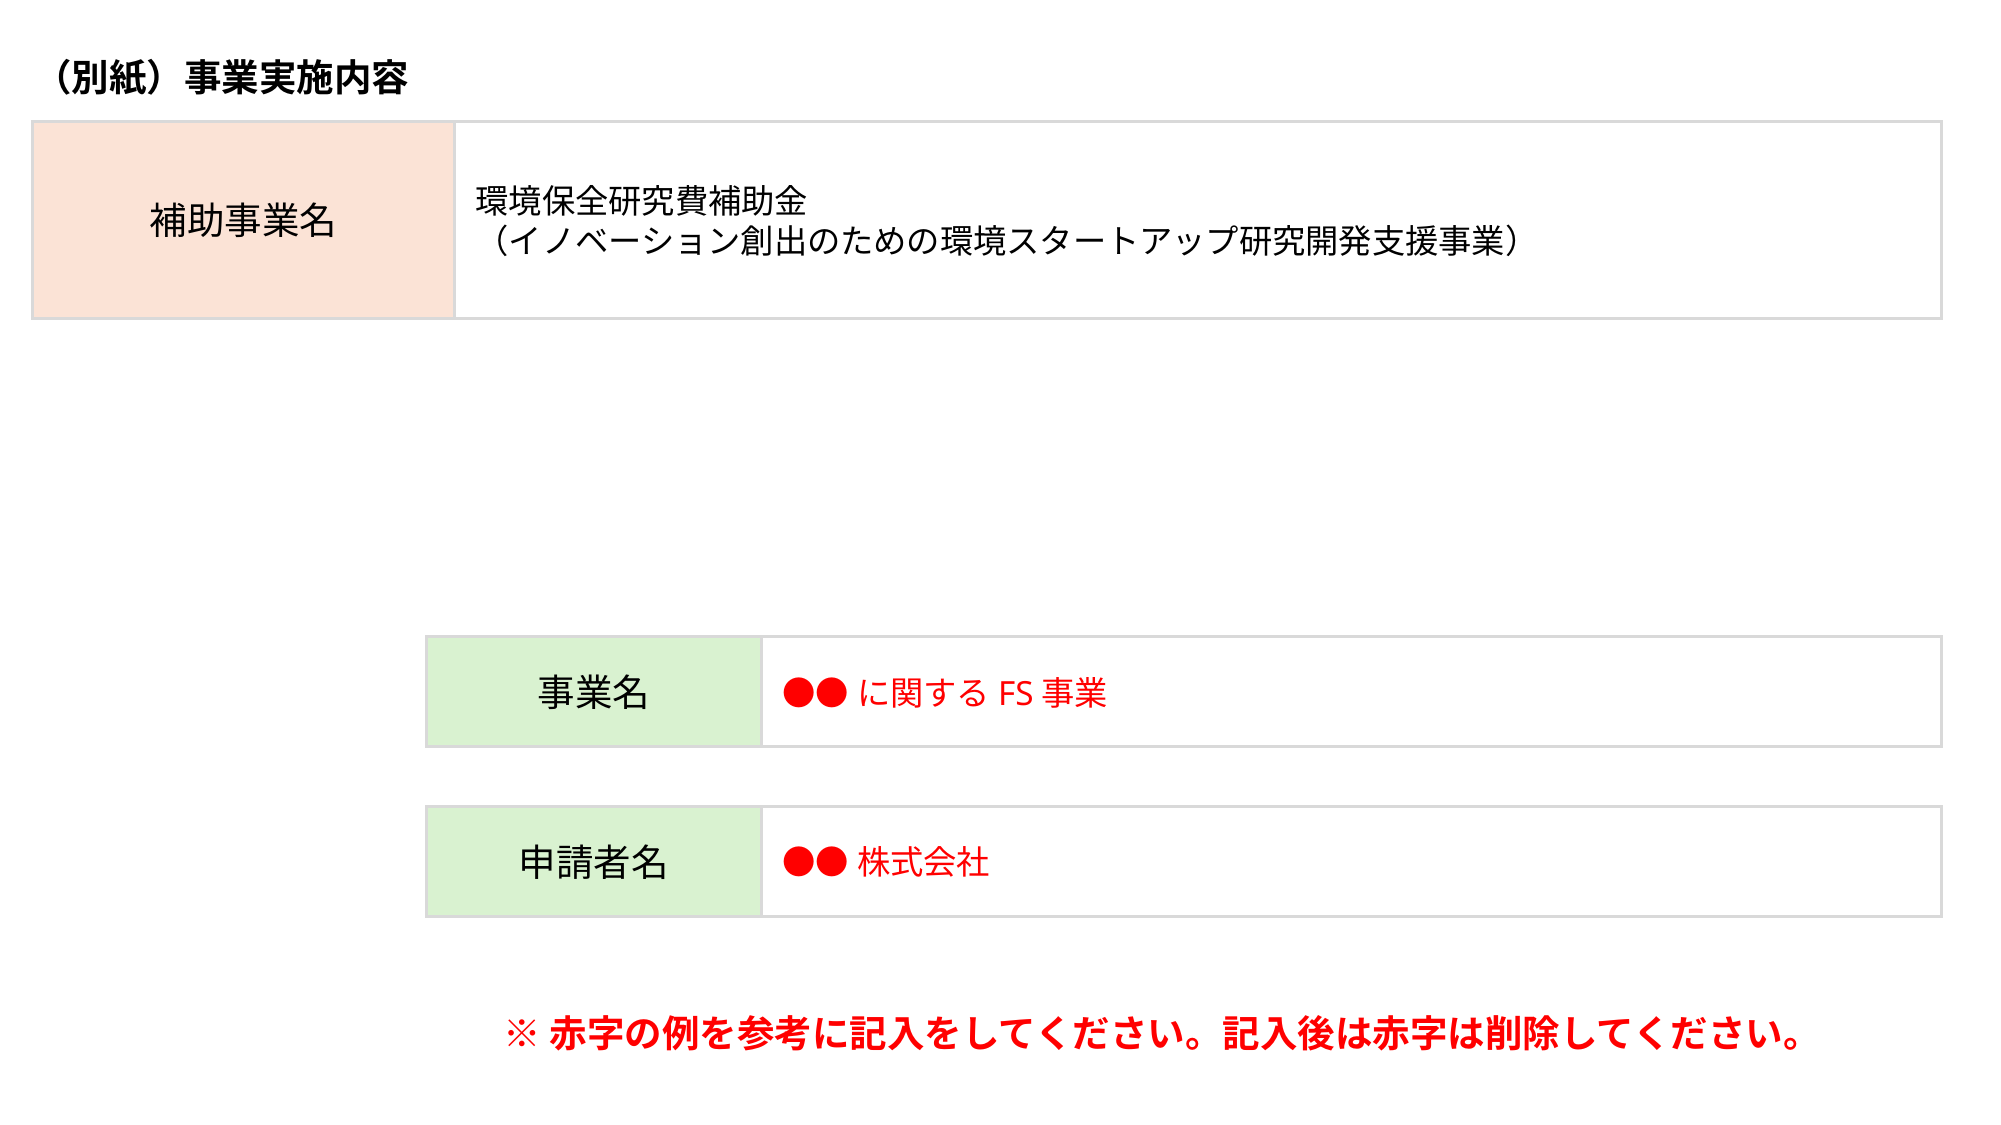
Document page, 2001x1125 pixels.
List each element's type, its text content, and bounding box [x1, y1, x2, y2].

text_box ※赤字の例を参考に記入をしてください。記入後は赤字は削除してください。 [488, 1002, 1836, 1063]
text_box （別紙）事業実施内容 [19, 46, 425, 107]
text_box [31, 121, 1943, 319]
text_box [425, 806, 1943, 917]
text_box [425, 636, 1943, 747]
